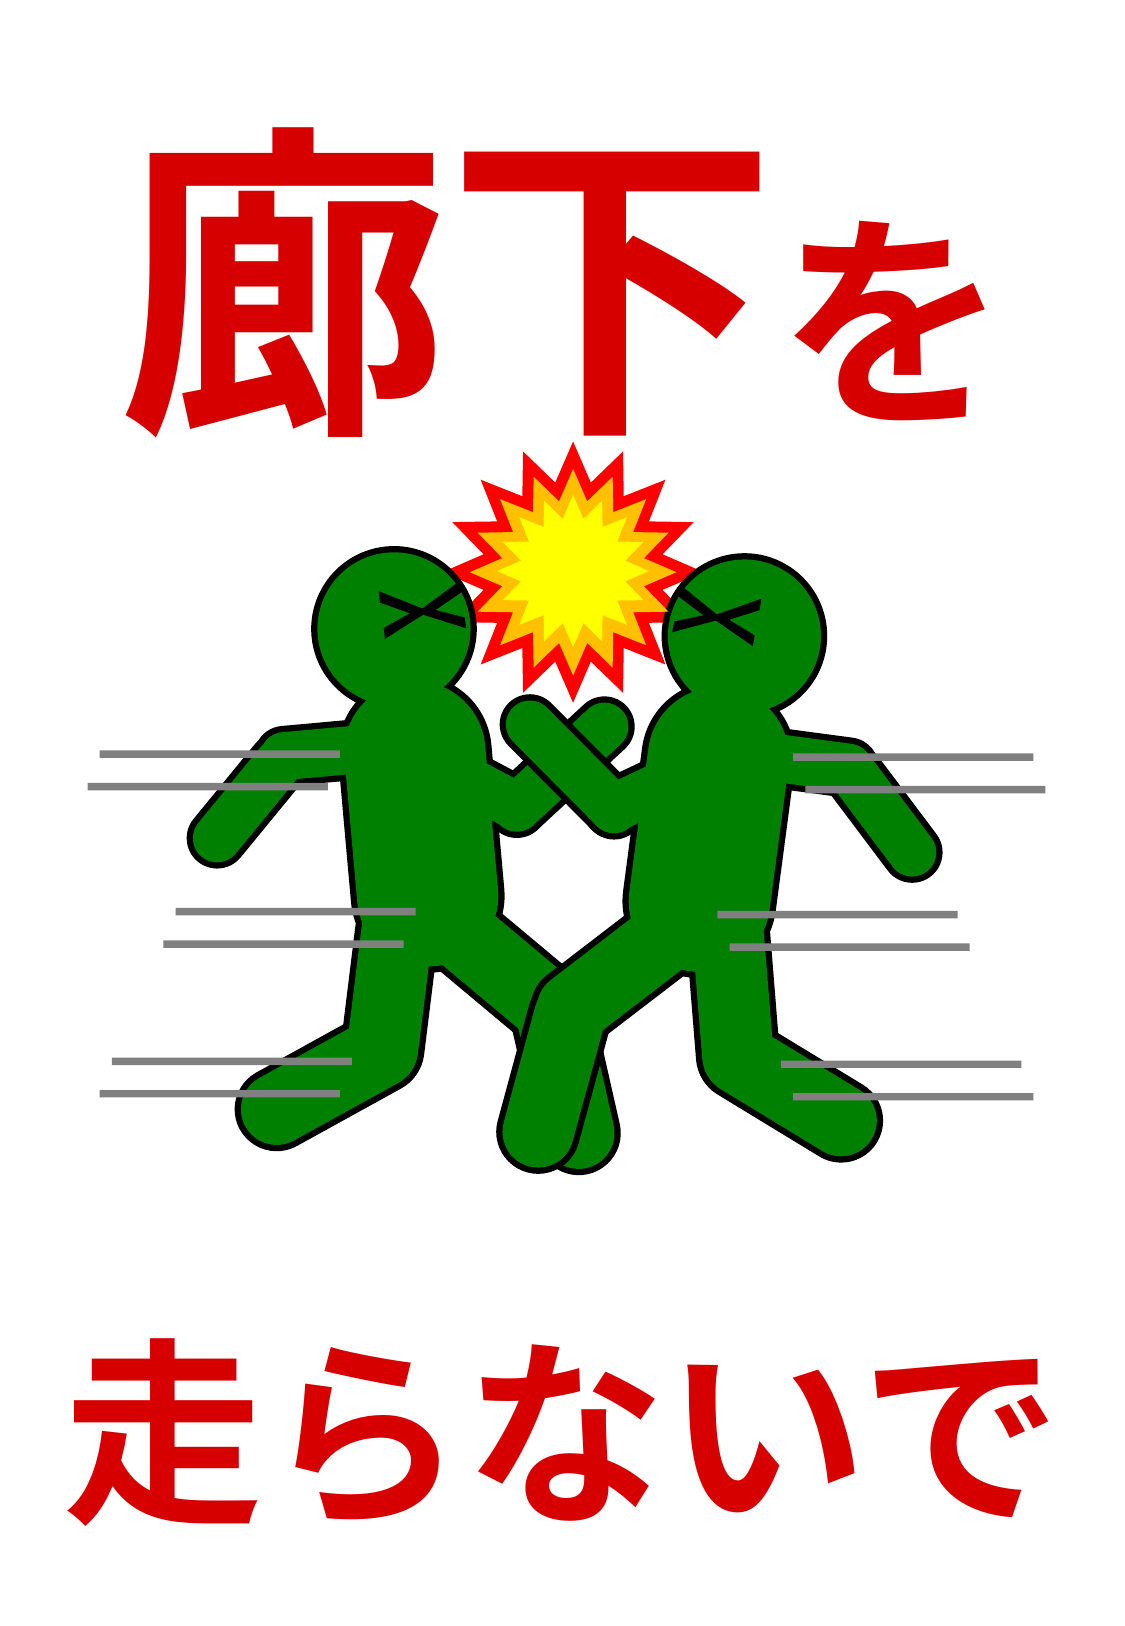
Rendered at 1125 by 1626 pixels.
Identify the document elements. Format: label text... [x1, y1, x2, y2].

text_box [87, 441, 1046, 1171]
text_box 走らないで [1, 1300, 1125, 1556]
text_box 廊下を [1, 71, 1125, 481]
